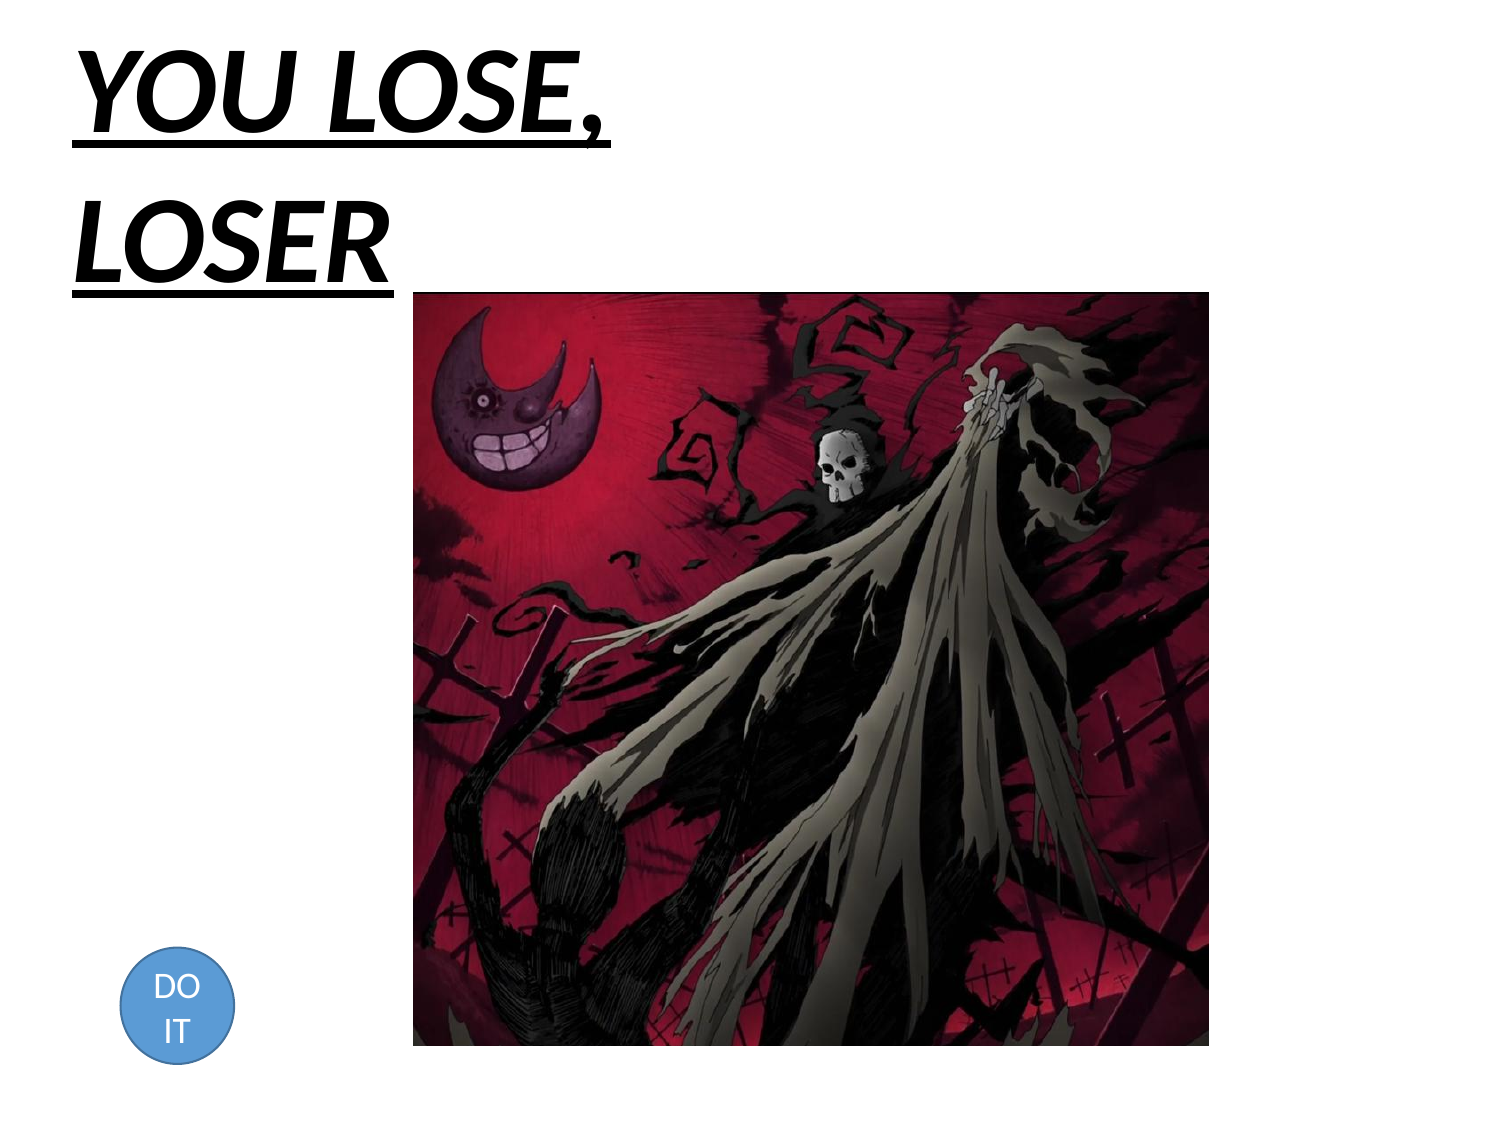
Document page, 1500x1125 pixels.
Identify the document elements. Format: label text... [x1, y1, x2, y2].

picture [413, 292, 1209, 1046]
text_box YOU LOSE, LOSER [57, 0, 742, 315]
text_box DO IT [119, 946, 236, 1065]
